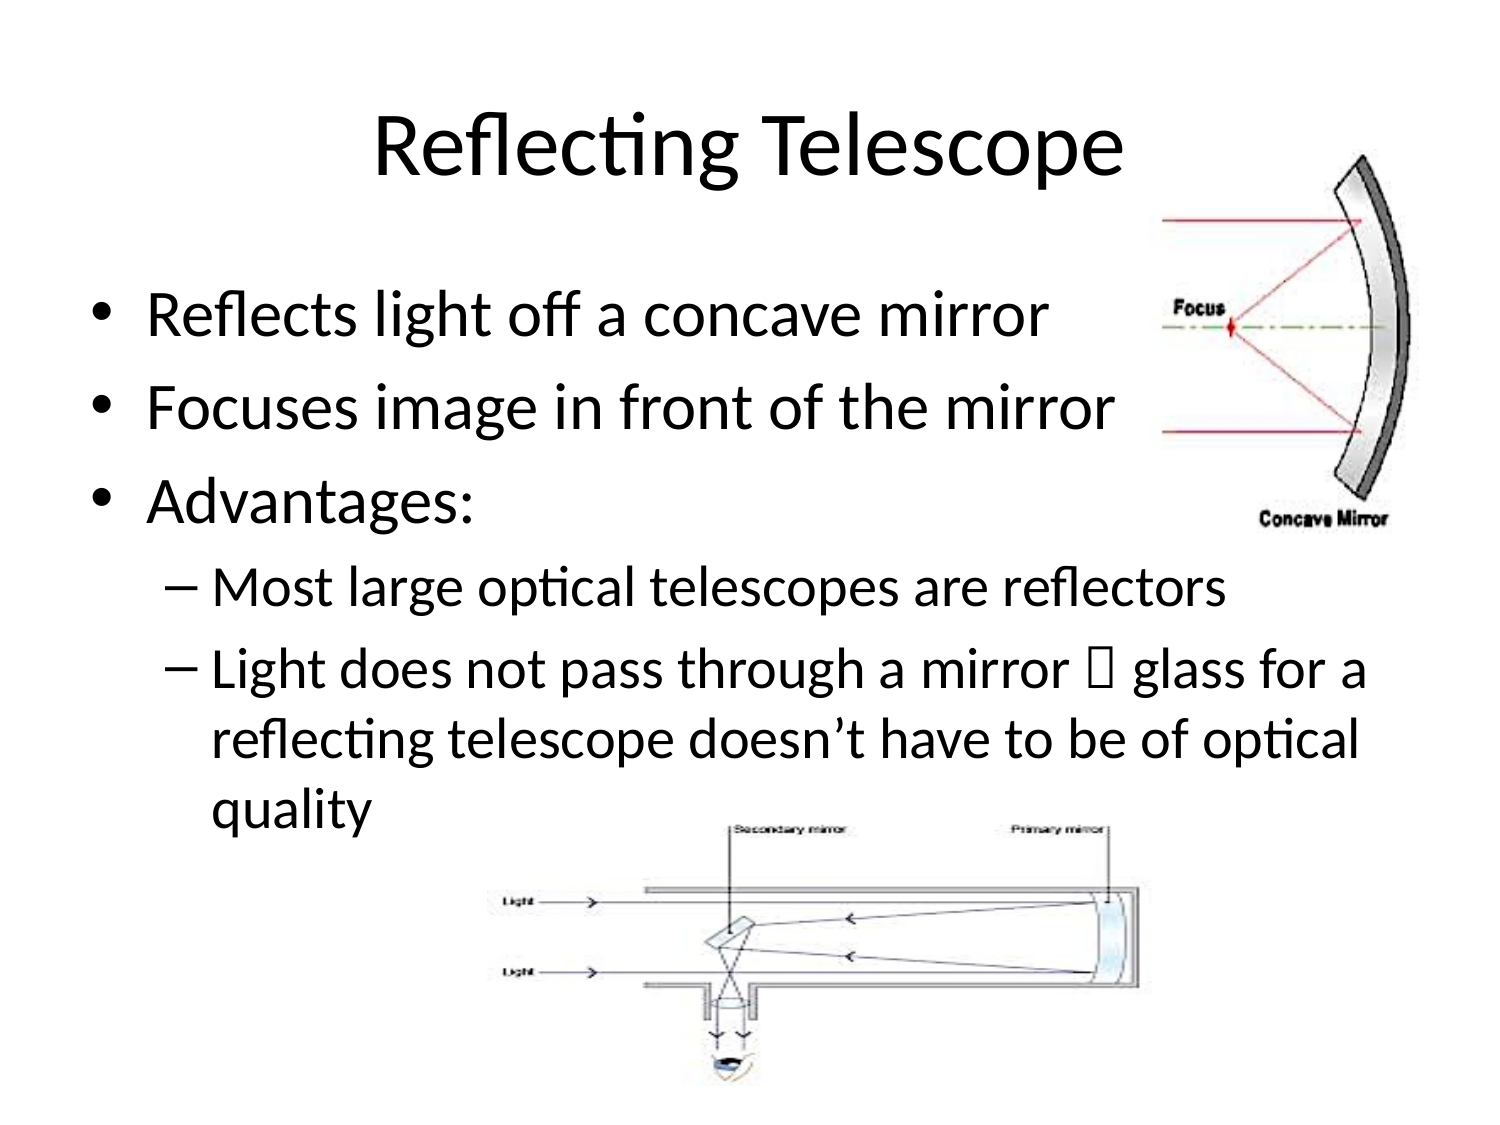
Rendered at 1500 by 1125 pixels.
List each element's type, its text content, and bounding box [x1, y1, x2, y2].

picture [487, 799, 1157, 1100]
picture [1149, 149, 1419, 538]
list Reflects light off a concave mirror Focuses image in front of the mirror Advantages: Most large optical telescopes are reflectors Light does not pass through a mirror  glass for a reflecting telescope doesn’t have to be of optical quality [75, 262, 1425, 1005]
title Reflecting Telescope [75, 45, 1425, 233]
